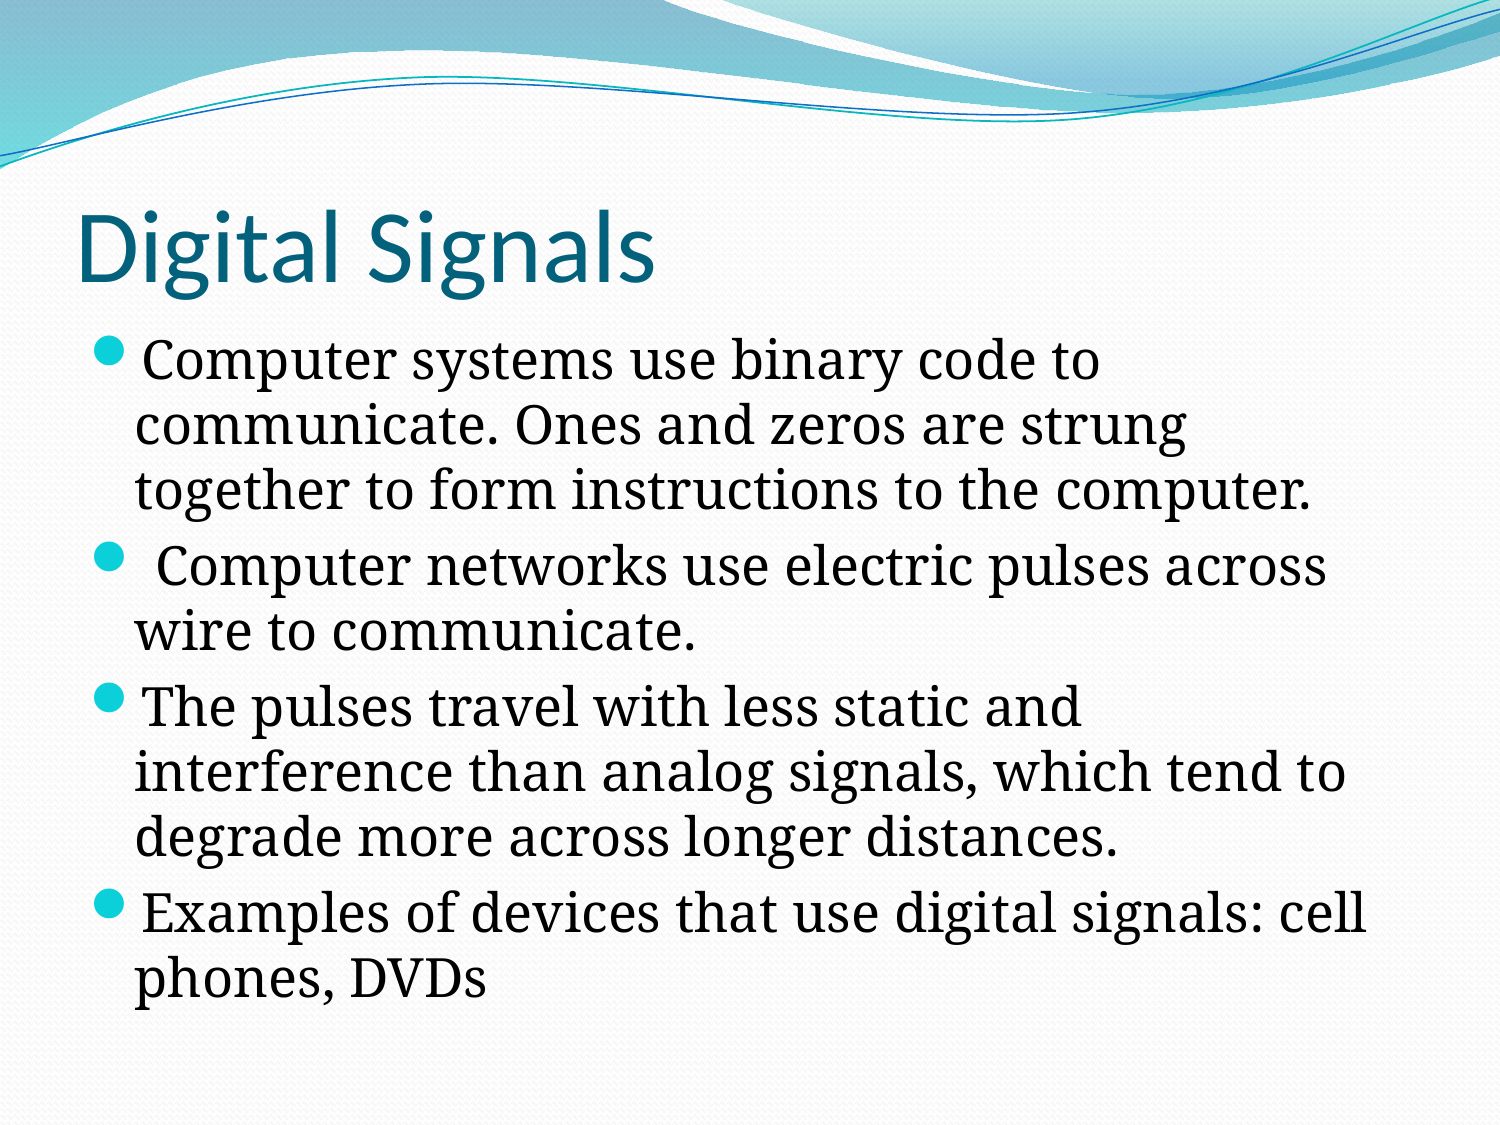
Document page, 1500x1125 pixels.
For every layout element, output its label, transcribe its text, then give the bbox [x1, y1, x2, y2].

list Computer systems use binary code to communicate. Ones and zeros are strung together to form instructions to the computer. Computer networks use electric pulses across wire to communicate. The pulses travel with less static and interference than analog signals, which tend to degrade more across longer distances. Examples of devices that use digital signals: cell phones, DVDs [75, 317, 1425, 1038]
title Digital Signals [75, 115, 1425, 303]
